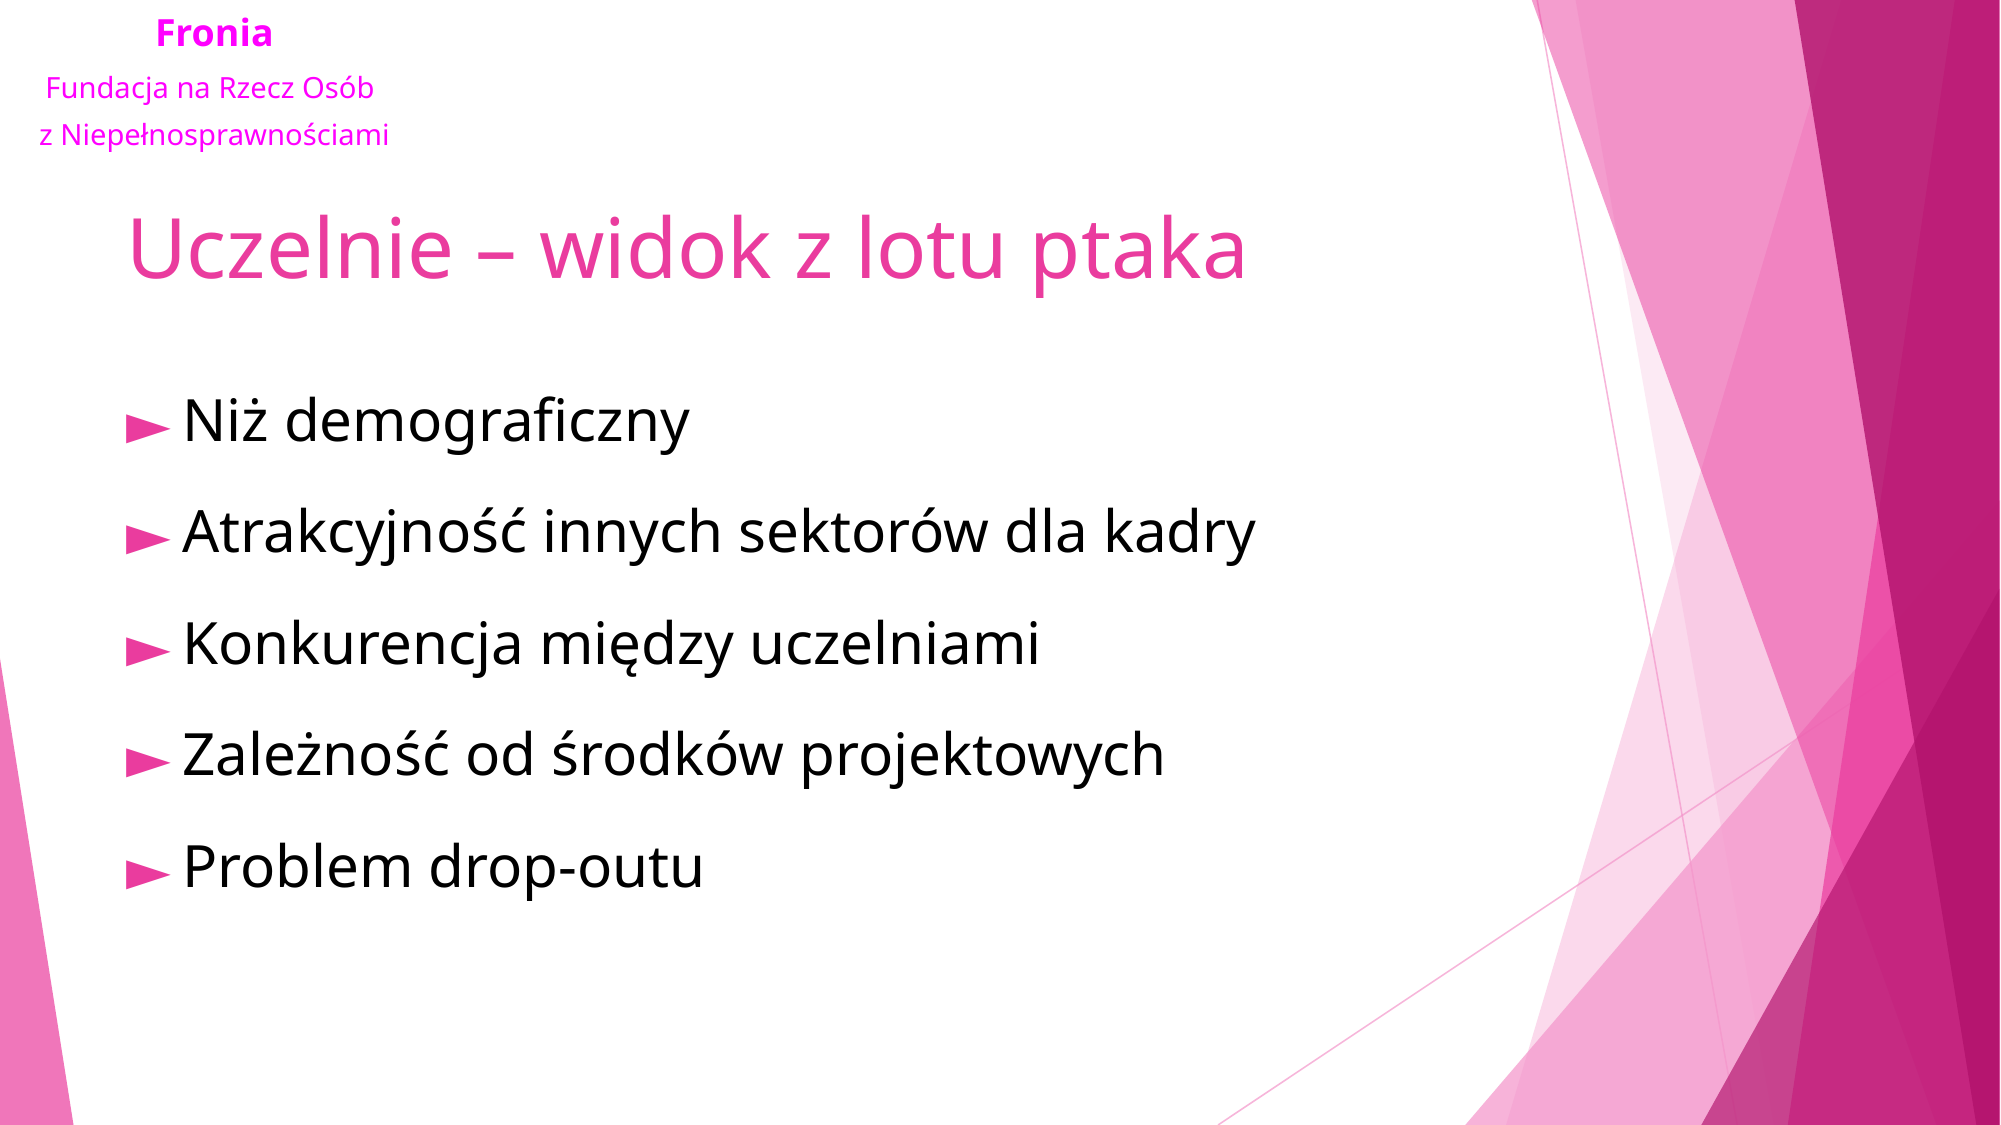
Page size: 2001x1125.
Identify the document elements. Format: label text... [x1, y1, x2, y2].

list Niż demograficzny Atrakcyjność innych sektorów dla kadry Konkurencja między uczelniami Zależność od środków projektowych Problem drop-outu [111, 354, 1522, 992]
title Uczelnie – widok z lotu ptaka [111, 136, 1522, 354]
